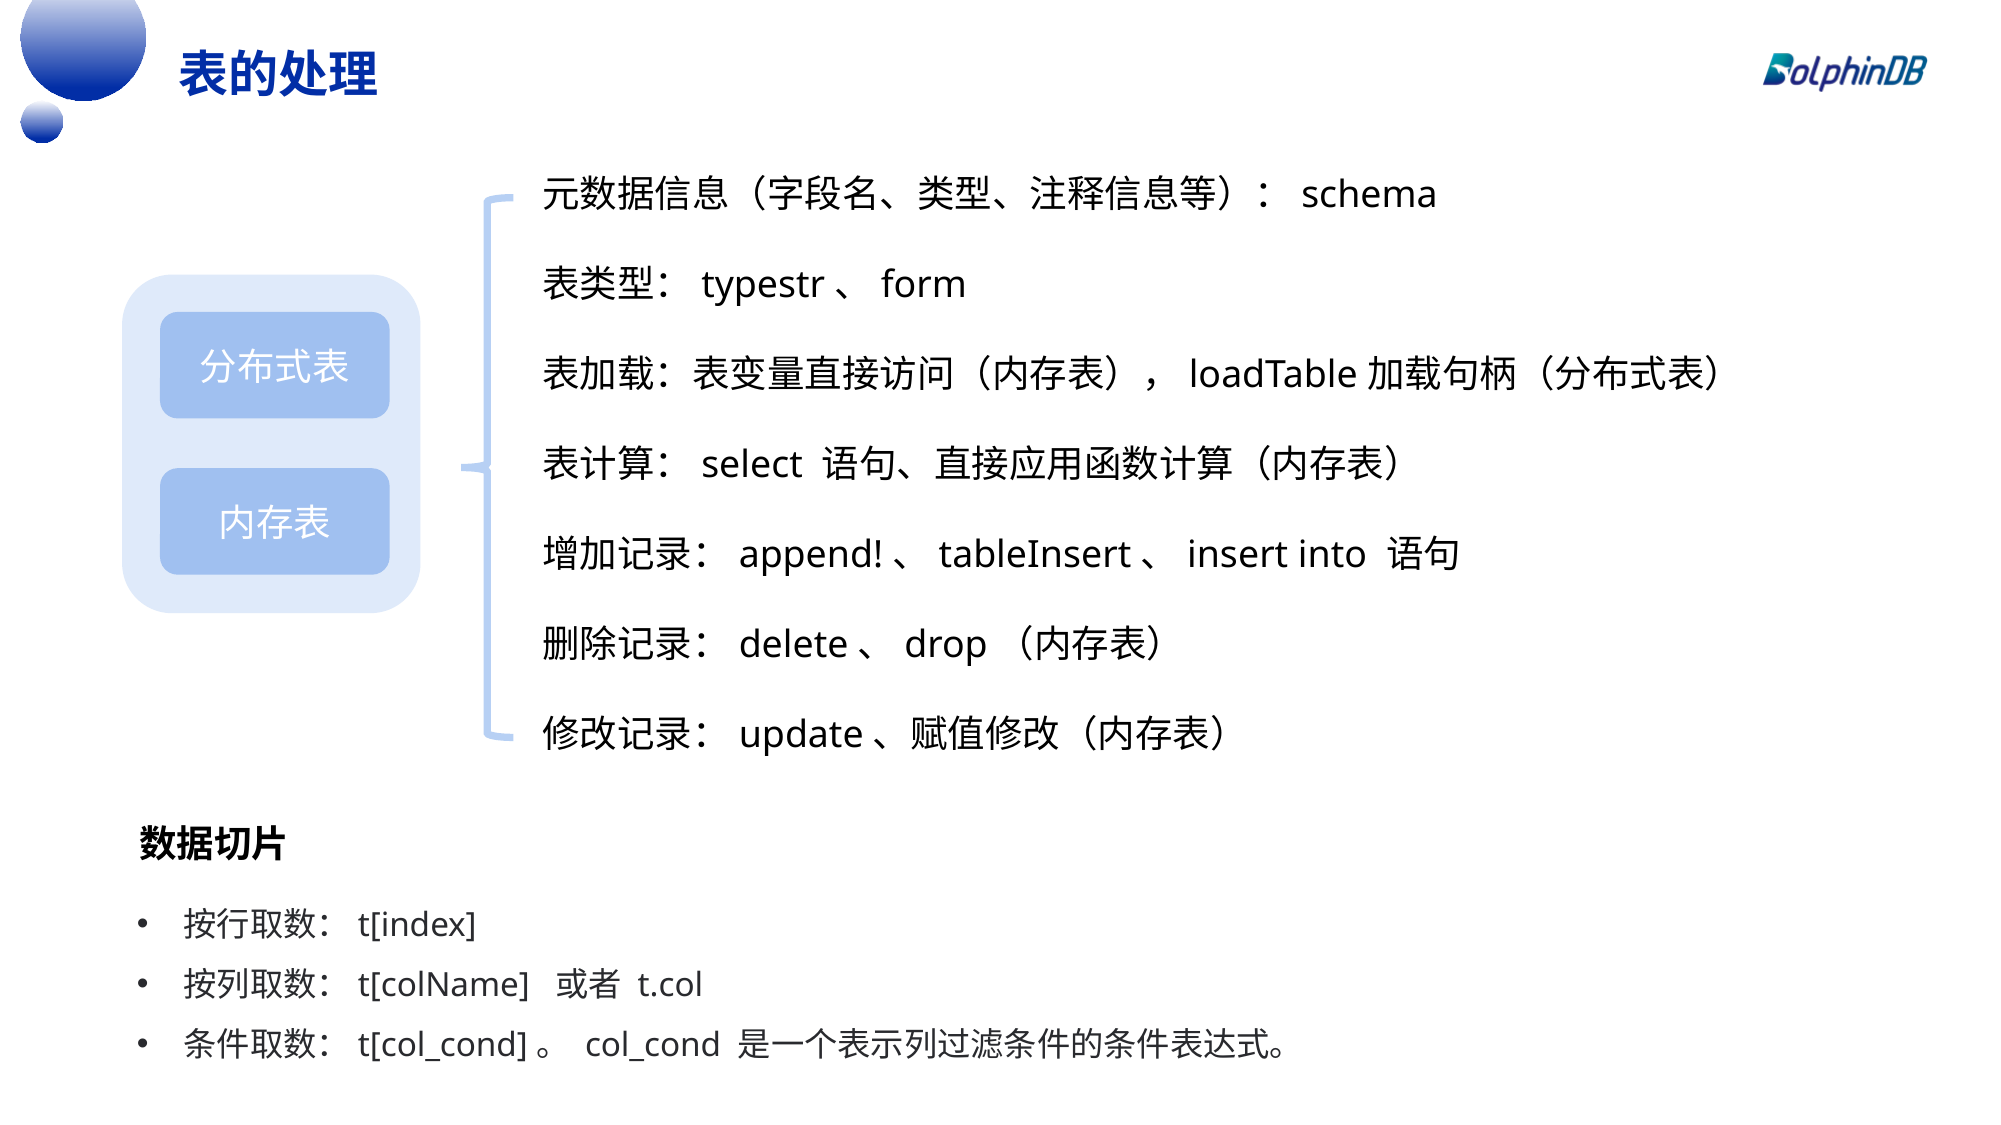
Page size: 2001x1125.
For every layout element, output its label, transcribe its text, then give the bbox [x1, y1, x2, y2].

text_box [19, 0, 147, 102]
text_box [19, 99, 64, 144]
text_box 元数据信息（字段名、类型、注释信息等）：schema 表类型：typestr、form 表加载：表变量直接访问（内存表），loadTable加载句柄（分布式表） 表计算：select 语句、直接应用函数计算（内存表） 增加记录：append!、tableInsert、insert into 语句 删除记录：delete、drop（内存表） 修改记录：update、赋值修改（内存表） [527, 162, 1926, 782]
picture [1755, 47, 1929, 93]
text_box [461, 197, 514, 738]
text_box 按行取数：t[index] 按列取数：t[colName] 或者 t.col 条件取数：t[col_cond]。 col_cond 是一个表示列过滤条件的条件表达式。 [122, 875, 1669, 1071]
text_box [121, 273, 422, 615]
text_box 表的处理 [163, 35, 808, 110]
text_box 分布式表 [158, 310, 391, 420]
text_box 内存表 [158, 467, 391, 576]
text_box 数据切片 [124, 812, 792, 873]
